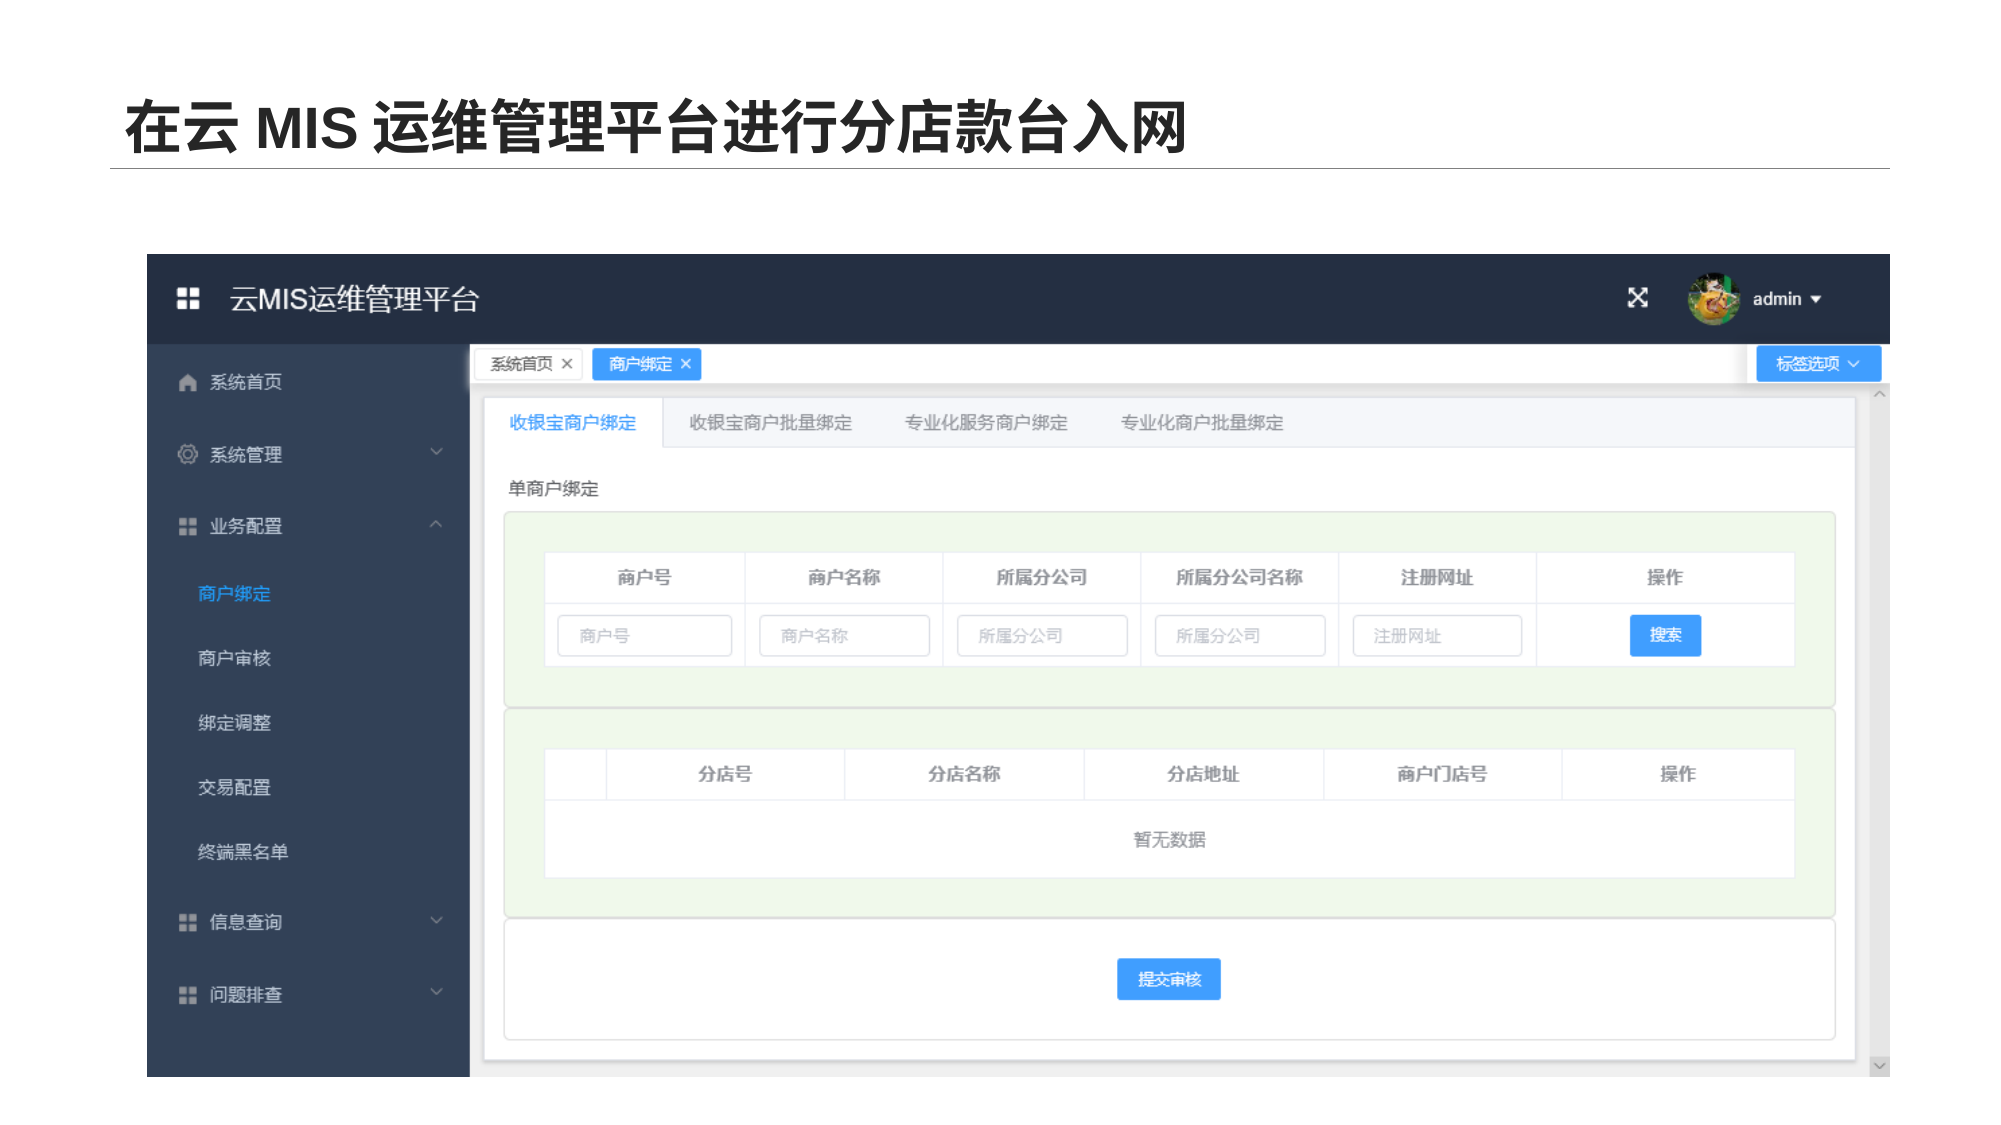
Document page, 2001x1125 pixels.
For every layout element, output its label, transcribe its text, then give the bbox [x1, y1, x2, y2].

picture [147, 254, 1890, 1077]
text_box 在云MIS运维管理平台进行分店款台入网 [109, 0, 1890, 169]
